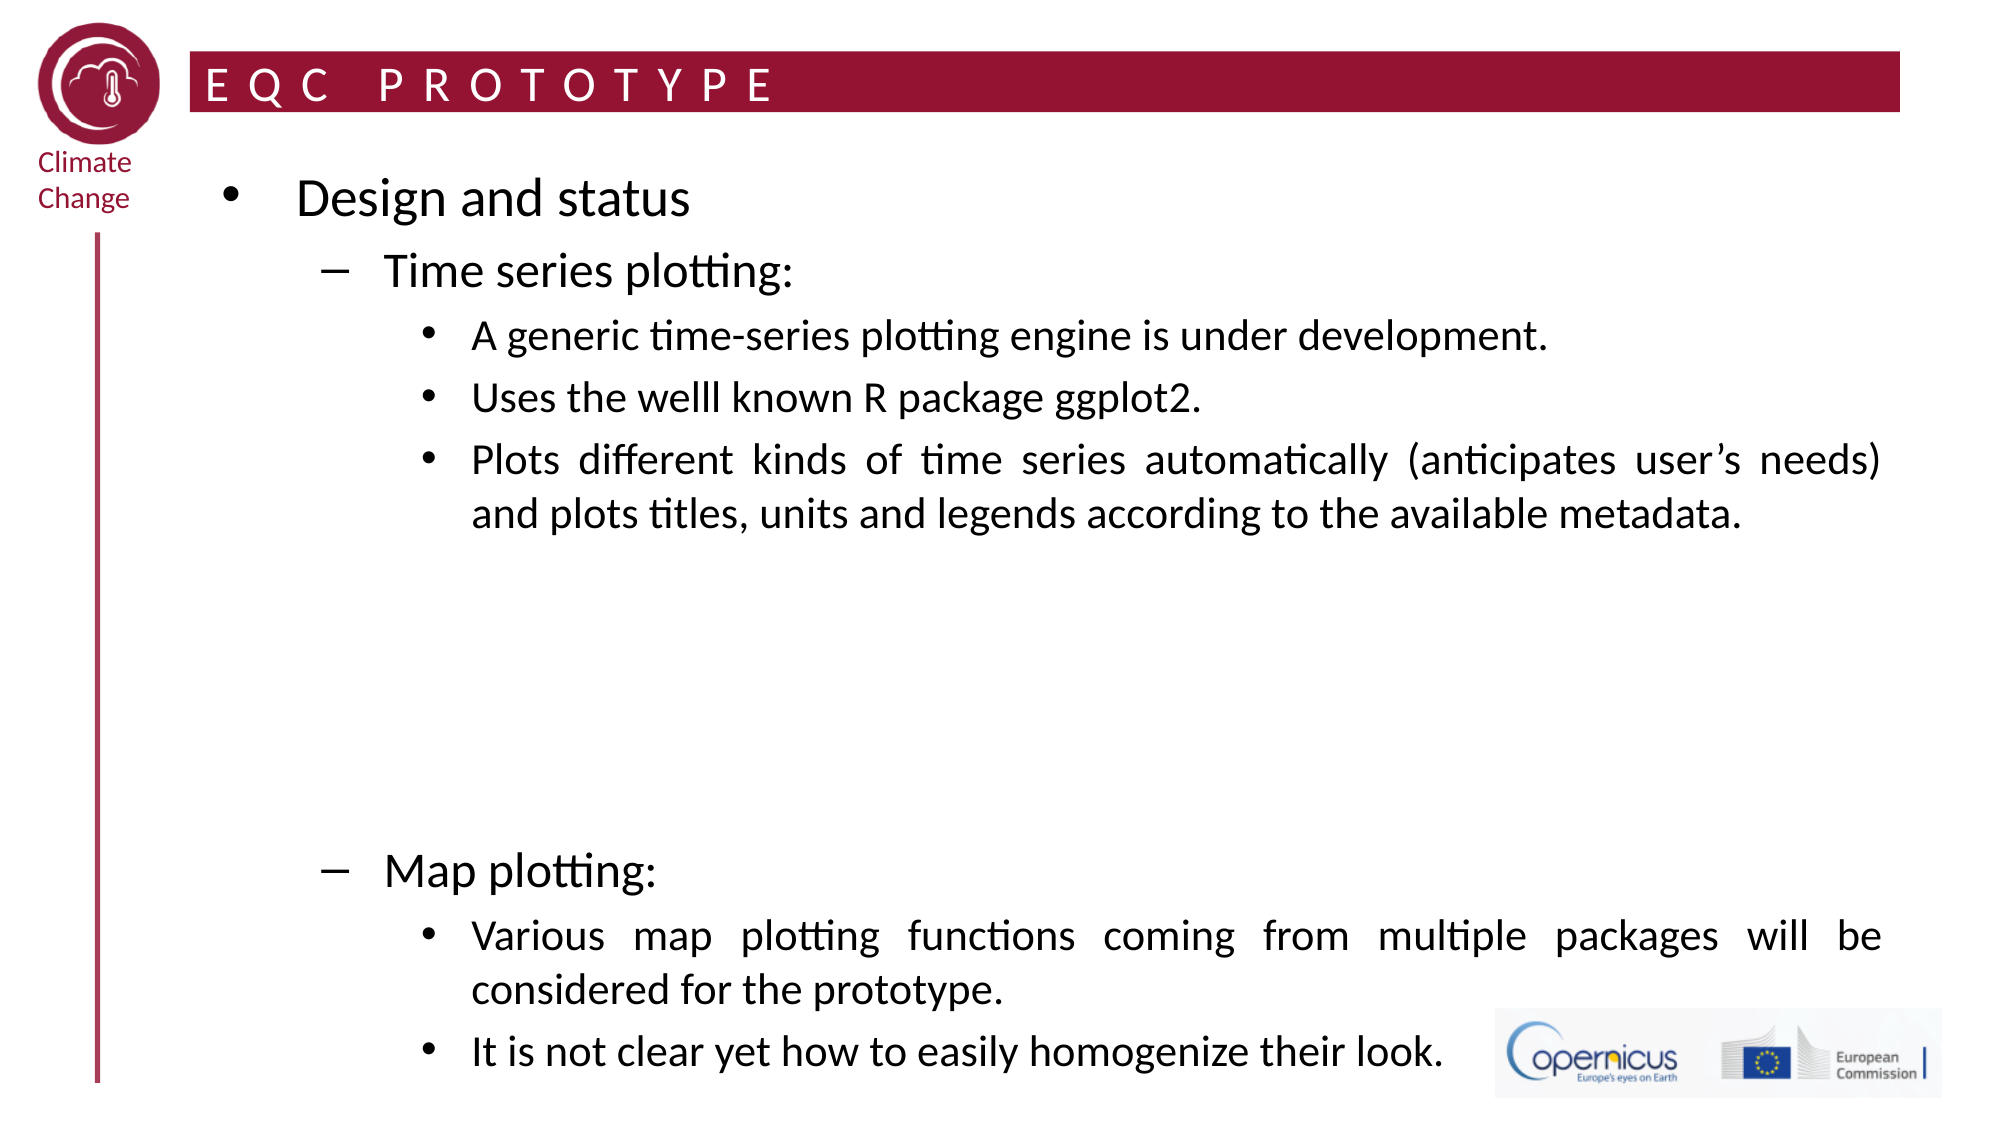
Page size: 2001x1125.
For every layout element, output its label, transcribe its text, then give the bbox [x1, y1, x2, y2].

list Design and status Time series plotting: A generic time-series plotting engine is under development. Uses the welll known R package ggplot2. Plots different kinds of time series automatically (anticipates user’s needs) and plots titles, units and legends according to the available metadata. Map plotting: Various map plotting functions coming from multiple packages will be considered for the prototype. It is not clear yet how to easily homogenize their look. [206, 153, 1900, 1088]
picture [1495, 1008, 1942, 1098]
picture [25, 4, 171, 155]
title EQC PROTOTYPE [189, 51, 1900, 113]
